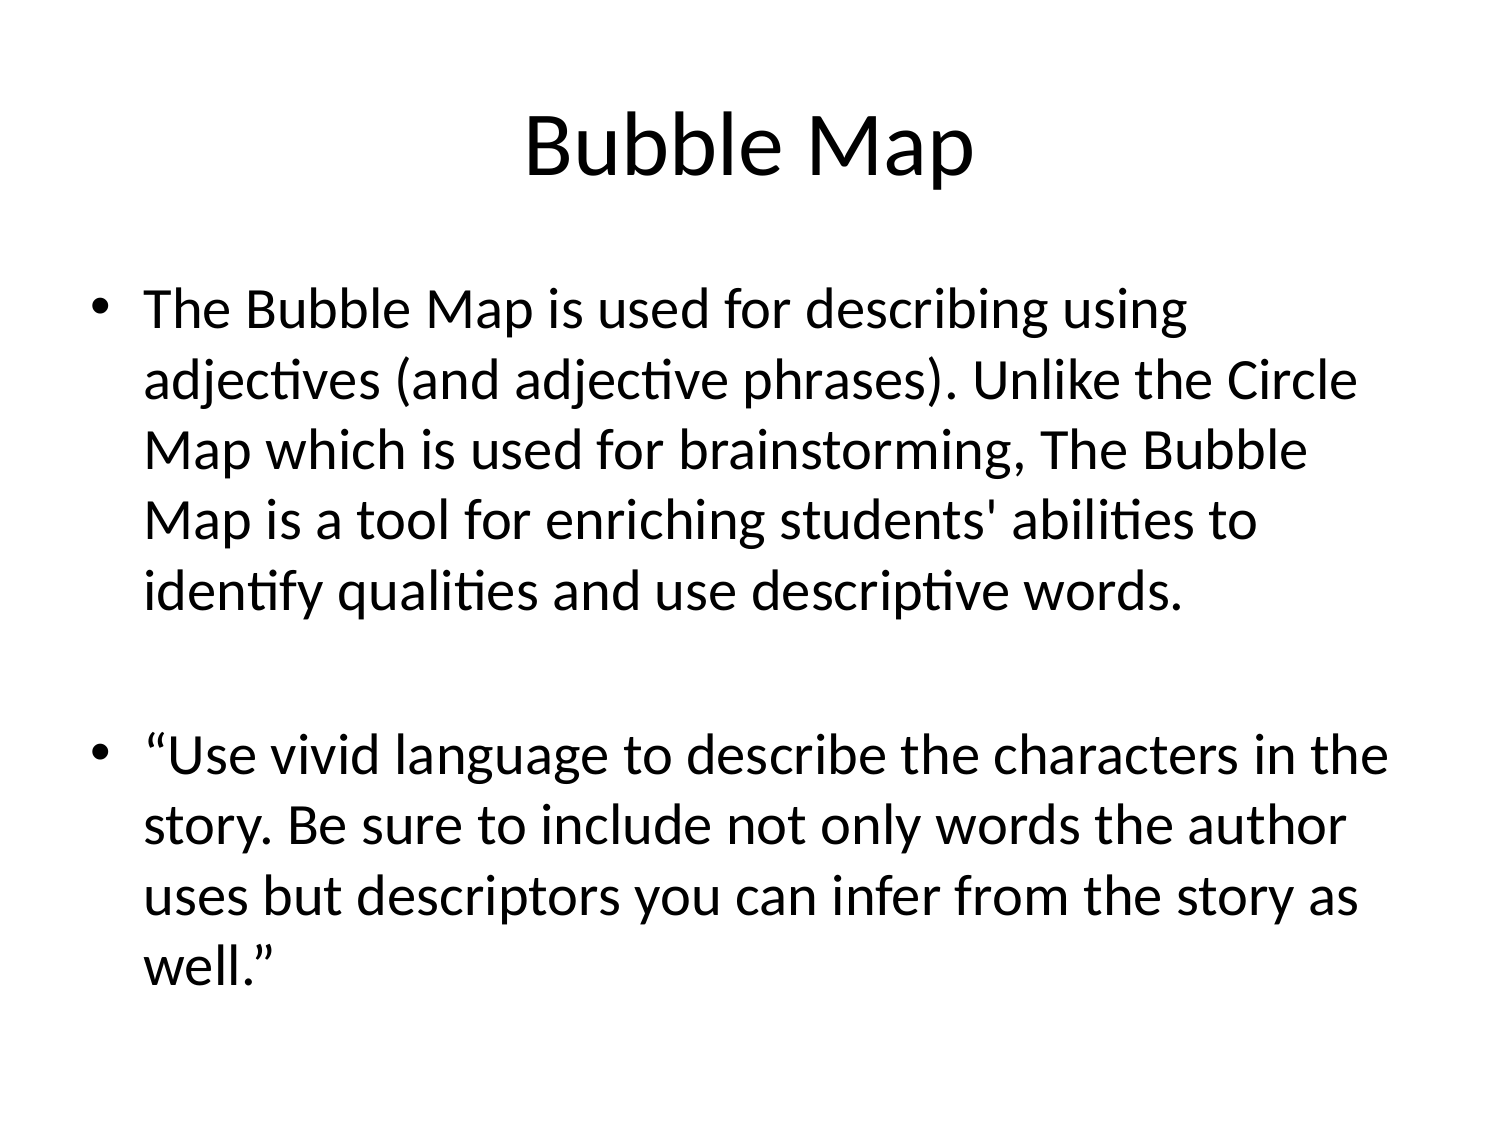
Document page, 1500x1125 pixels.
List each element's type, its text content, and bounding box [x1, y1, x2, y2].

title Bubble Map [75, 45, 1425, 233]
list The Bubble Map is used for describing using adjectives (and adjective phrases). Unlike the Circle Map which is used for brainstorming, The Bubble Map is a tool for enriching students' abilities to identify qualities and use descriptive words. “Use vivid language to describe the characters in the story. Be sure to include not only words the author uses but descriptors you can infer from the story as well.” [75, 262, 1425, 1005]
